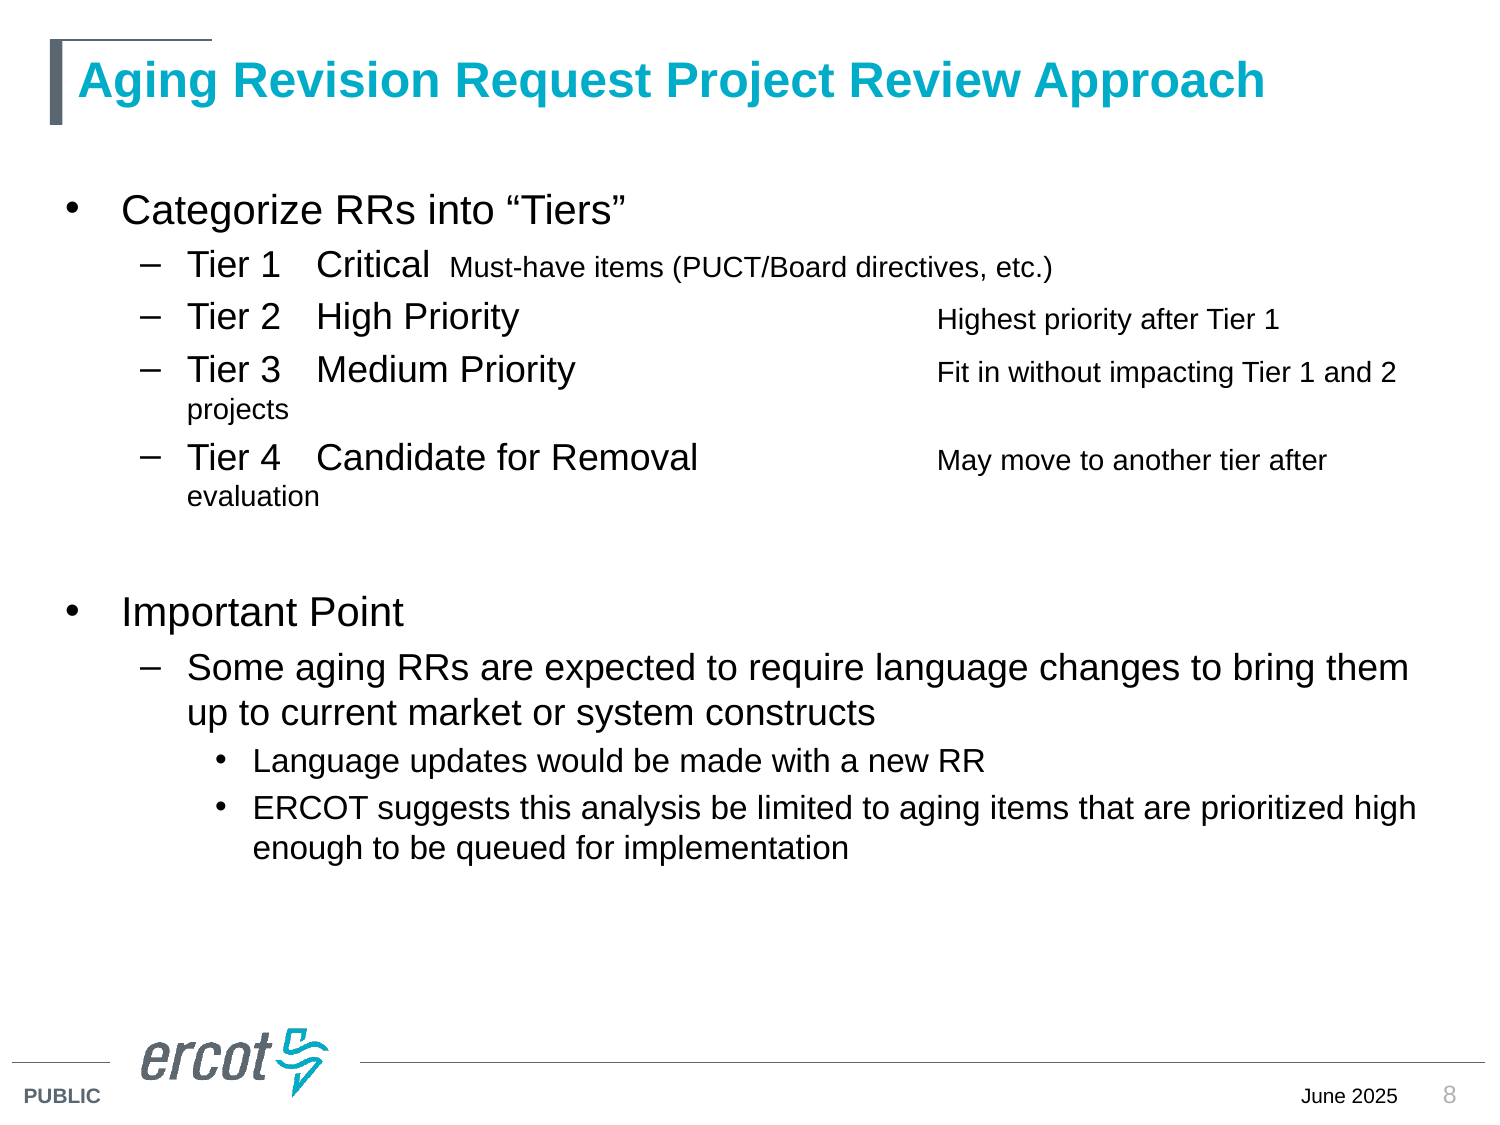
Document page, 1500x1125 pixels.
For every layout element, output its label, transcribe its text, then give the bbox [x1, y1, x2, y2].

picture [137, 1024, 332, 1100]
list Categorize RRs into “Tiers” Tier 1 Critical Must-have items (PUCT/Board directives, etc.) Tier 2 High Priority Highest priority after Tier 1 Tier 3 Medium Priority Fit in without impacting Tier 1 and 2 projects Tier 4 Candidate for Removal May move to another tier after evaluation Important Point Some aging RRs are expected to require language changes to bring them up to current market or system constructs Language updates would be made with a new RR ERCOT suggests this analysis be limited to aging items that are prioritized high enough to be queued for implementation [50, 174, 1475, 913]
title Aging Revision Request Project Review Approach [62, 39, 1300, 125]
slide_number 8 [1412, 1076, 1488, 1112]
